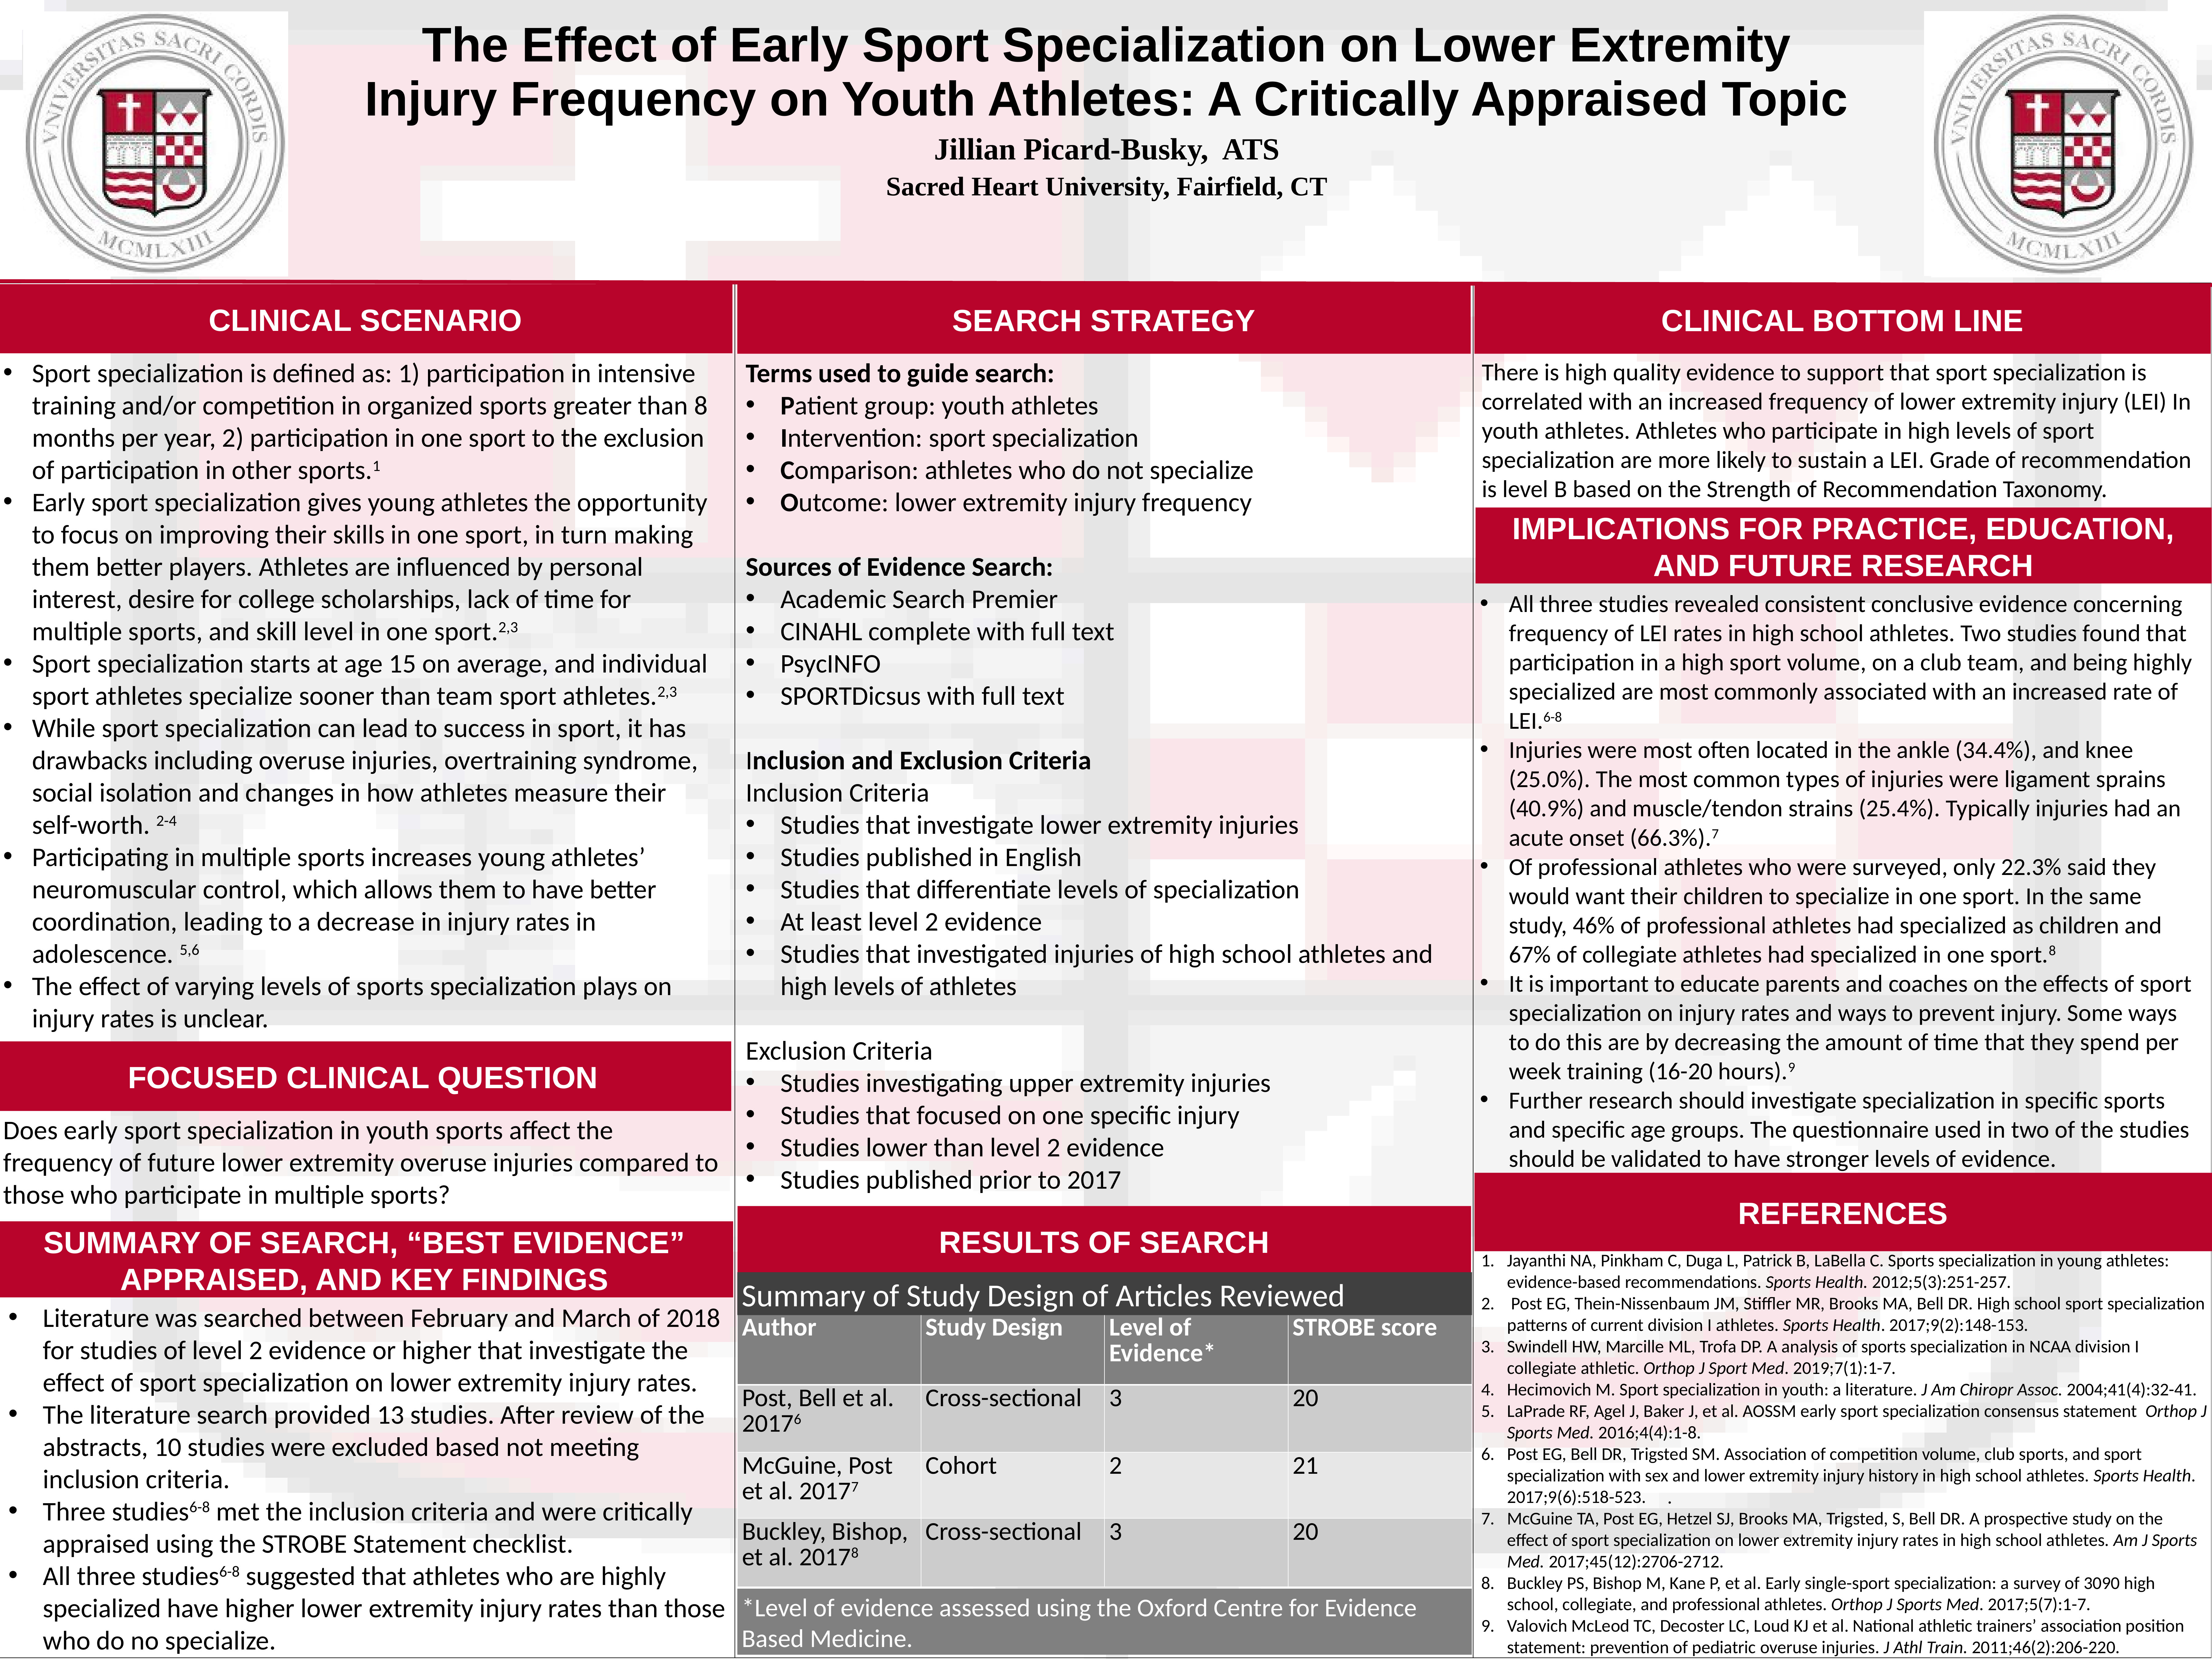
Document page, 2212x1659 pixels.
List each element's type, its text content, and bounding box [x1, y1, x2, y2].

table_cell McGuine, Post et al. 20177 [738, 1453, 921, 1518]
table_header The Effect of Early Sport Specialization on Lower Extremity Injury Frequency on Youth Athletes: A Critically Appraised Topic Jillian Picard-Busky, ATS Sacred Heart University, Fairfield, CT [346, 0, 1869, 280]
text_box [1923, 10, 2190, 277]
picture [23, 11, 288, 277]
table_header The Effect of Early Sport Specialization on Lower Extremity Injury Frequency on Youth Athletes: A Critically Appraised Topic Jillian Picard-Busky, ATS Sacred Heart University, Fairfield, CT [346, 288, 1869, 294]
table_cell Buckley, Bishop, et al. 20178 [738, 1519, 921, 1586]
text_box Does early sport specialization in youth sports affect the frequency of future lower extremity overuse injuries compared to those who participate in multiple sports? [0, 1110, 732, 1212]
text_box SEARCH STRATEGY [737, 294, 1471, 354]
text_box REFERENCES [1474, 1173, 2212, 1251]
table_cell 3 [1105, 1386, 1288, 1452]
table_cell 20 [1288, 1386, 1472, 1452]
text_box [2211, 388, 2212, 392]
table_cell Cohort [921, 1453, 1104, 1518]
text_box Literature was searched between February and March of 2018 for studies of level 2 evidence or higher that investigate the effect of sport specialization on lower extremity injury rates. The literature search provided 13 studies. After review of the abstracts, 10 studies were excluded based not meeting inclusion criteria. Three studies6-8 met the inclusion criteria and were critically appraised using the STROBE Statement checklist. All three studies6-8 suggested that athletes who are highly specialized have higher lower extremity injury rates than those who do no specialize. [4, 1298, 737, 1659]
text_box SUMMARY OF SEARCH, “BEST EVIDENCE” APPRAISED, AND KEY FINDINGS [0, 1221, 733, 1297]
table_cell 20 [1288, 1519, 1472, 1586]
text_box CLINICAL BOTTOM LINE [1474, 288, 2211, 354]
table_cell Cross-sectional [921, 1519, 1104, 1586]
table_header [0, 294, 735, 1657]
table_header [1473, 963, 1477, 1657]
picture [1931, 12, 2197, 277]
text_box [738, 354, 741, 634]
text_box *Level of evidence assessed using the Oxford Centre for Evidence Based Medicine. [737, 1589, 1472, 1655]
table_cell Cross-sectional [921, 1386, 1104, 1452]
text_box IMPLICATIONS FOR PRACTICE, EDUCATION, AND FUTURE RESEARCH [1475, 507, 2212, 584]
text_box There is high quality evidence to support that sport specialization is correlated with an increased frequency of lower extremity injury (LEI) In youth athletes. Athletes who participate in high levels of sport specialization are more likely to sustain a LEI. Grade of recommendation is level B based on the Strength of Recommendation Taxonomy. [1477, 354, 2211, 504]
table_header Author [738, 1315, 921, 1384]
table_cell Post, Bell et al. 20176 [738, 1386, 921, 1452]
table_header [1473, 294, 2211, 1173]
text_box RESULTS OF SEARCH [737, 1206, 1471, 1272]
text_box Terms used to guide search: Patient group: youth athletes Intervention: sport specialization Comparison: athletes who do not specialize Outcome: lower extremity injury frequency Sources of Evidence Search: Academic Search Premier CINAHL complete with full text PsycINFO SPORTDicsus with full text Inclusion and Exclusion Criteria Inclusion Criteria Studies that investigate lower extremity injuries Studies published in English Studies that differentiate levels of specialization At least level 2 evidence Studies that investigated injuries of high school athletes and high levels of athletes Exclusion Criteria Studies investigating upper extremity injuries Studies that focused on one specific injury Studies lower than level 2 evidence Studies published prior to 2017 [741, 353, 1468, 1197]
text_box Jayanthi NA, Pinkham C, Duga L, Patrick B, LaBella C. Sports specialization in young athletes: evidence-based recommendations. Sports Health. 2012;5(3):251-257. Post EG, Thein-Nissenbaum JM, Stiffler MR, Brooks MA, Bell DR. High school sport specialization patterns of current division I athletes. Sports Health. 2017;9(2):148-153. Swindell HW, Marcille ML, Trofa DP. A analysis of sports specialization in NCAA division I collegiate athletic. Orthop J Sport Med. 2019;7(1):1-7. Hecimovich M. Sport specialization in youth: a literature. J Am Chiropr Assoc. 2004;41(4):32-41. LaPrade RF, Agel J, Baker J, et al. AOSSM early sport specialization consensus statement Orthop J Sports Med. 2016;4(4):1-8. Post EG, Bell DR, Trigsted SM. Association of competition volume, club sports, and sport specialization with sex and lower extremity injury history in high school athletes. Sports Health. 2017;9(6):518-523. McGuine TA, Post EG, Hetzel SJ, Brooks MA, Trigsted, S, Bell DR. A prospective study on the effect of sport specialization on lower extremity injury rates in high school athletes. Am J Sports Med. 2017;45(12):2706-2712. Buckley PS, Bishop M, Kane P, et al. Early single-sport specialization: a survey of 3090 high school, collegiate, and professional athletes. Orthop J Sports Med. 2017;5(7):1-7. Valovich McLeod TC, Decoster LC, Loud KJ et al. National athletic trainers’ association position statement: prevention of pediatric overuse injuries. J Athl Train. 2011;46(2):206-220. [1477, 1246, 2212, 1659]
text_box Summary of Study Design of Articles Reviewed [737, 1272, 1472, 1315]
table_cell 3 [1105, 1519, 1288, 1586]
table_cell 21 [1288, 1453, 1472, 1518]
text_box Sport specialization is defined as: 1) participation in intensive training and/or competition in organized sports greater than 8 months per year, 2) participation in one sport to the exclusion of participation in other sports.1 Early sport specialization gives young athletes the opportunity to focus on improving their skills in one sport, in turn making them better players. Athletes are influenced by personal interest, desire for college scholarships, lack of time for multiple sports, and skill level in one sport.2,3 Sport specialization starts at age 15 on average, and individual sport athletes specialize sooner than team sport athletes.2,3 While sport specialization can lead to success in sport, it has drawbacks including overuse injuries, overtraining syndrome, social isolation and changes in how athletes measure their self-worth. 2-4 Participating in multiple sports increases young athletes’ neuromuscular control, which allows them to have better coordination, leading to a decrease in injury rates in adolescence. 5,6 The effect of varying levels of sports specialization plays on injury rates is unclear. [0, 353, 721, 1035]
text_box All three studies revealed consistent conclusive evidence concerning frequency of LEI rates in high school athletes. Two studies found that participation in a high sport volume, on a club team, and being highly specialized are most commonly associated with an increased rate of LEI.6-8 Injuries were most often located in the ankle (34.4%), and knee (25.0%). The most common types of injuries were ligament sprains (40.9%) and muscle/tendon strains (25.4%). Typically injuries had an acute onset (66.3%).7 Of professional athletes who were surveyed, only 22.3% said they would want their children to specialize in one sport. In the same study, 46% of professional athletes had specialized as children and 67% of collegiate athletes had specialized in one sport.8 It is important to educate parents and coaches on the effects of sport specialization on injury rates and ways to prevent injury. Some ways to do this are by decreasing the amount of time that they spend per week training (16-20 hours).9 Further research should investigate specialization in specific sports and specific age groups. The questionnaire used in two of the studies should be validated to have stronger levels of evidence. [1475, 586, 2208, 1174]
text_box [0, 281, 2212, 285]
table_header [735, 294, 1473, 1657]
text_box FOCUSED CLINICAL QUESTION [0, 1041, 731, 1110]
table_cell 2 [1105, 1453, 1288, 1518]
table_header Level of Evidence* [1105, 1315, 1288, 1384]
text_box [1468, 707, 1475, 733]
text_box [1477, 353, 2212, 388]
text_box CLINICAL SCENARIO [0, 288, 732, 353]
table_header STROBE score [1288, 1315, 1472, 1384]
table_header Study Design [921, 1315, 1104, 1384]
text_box [1468, 935, 1475, 963]
